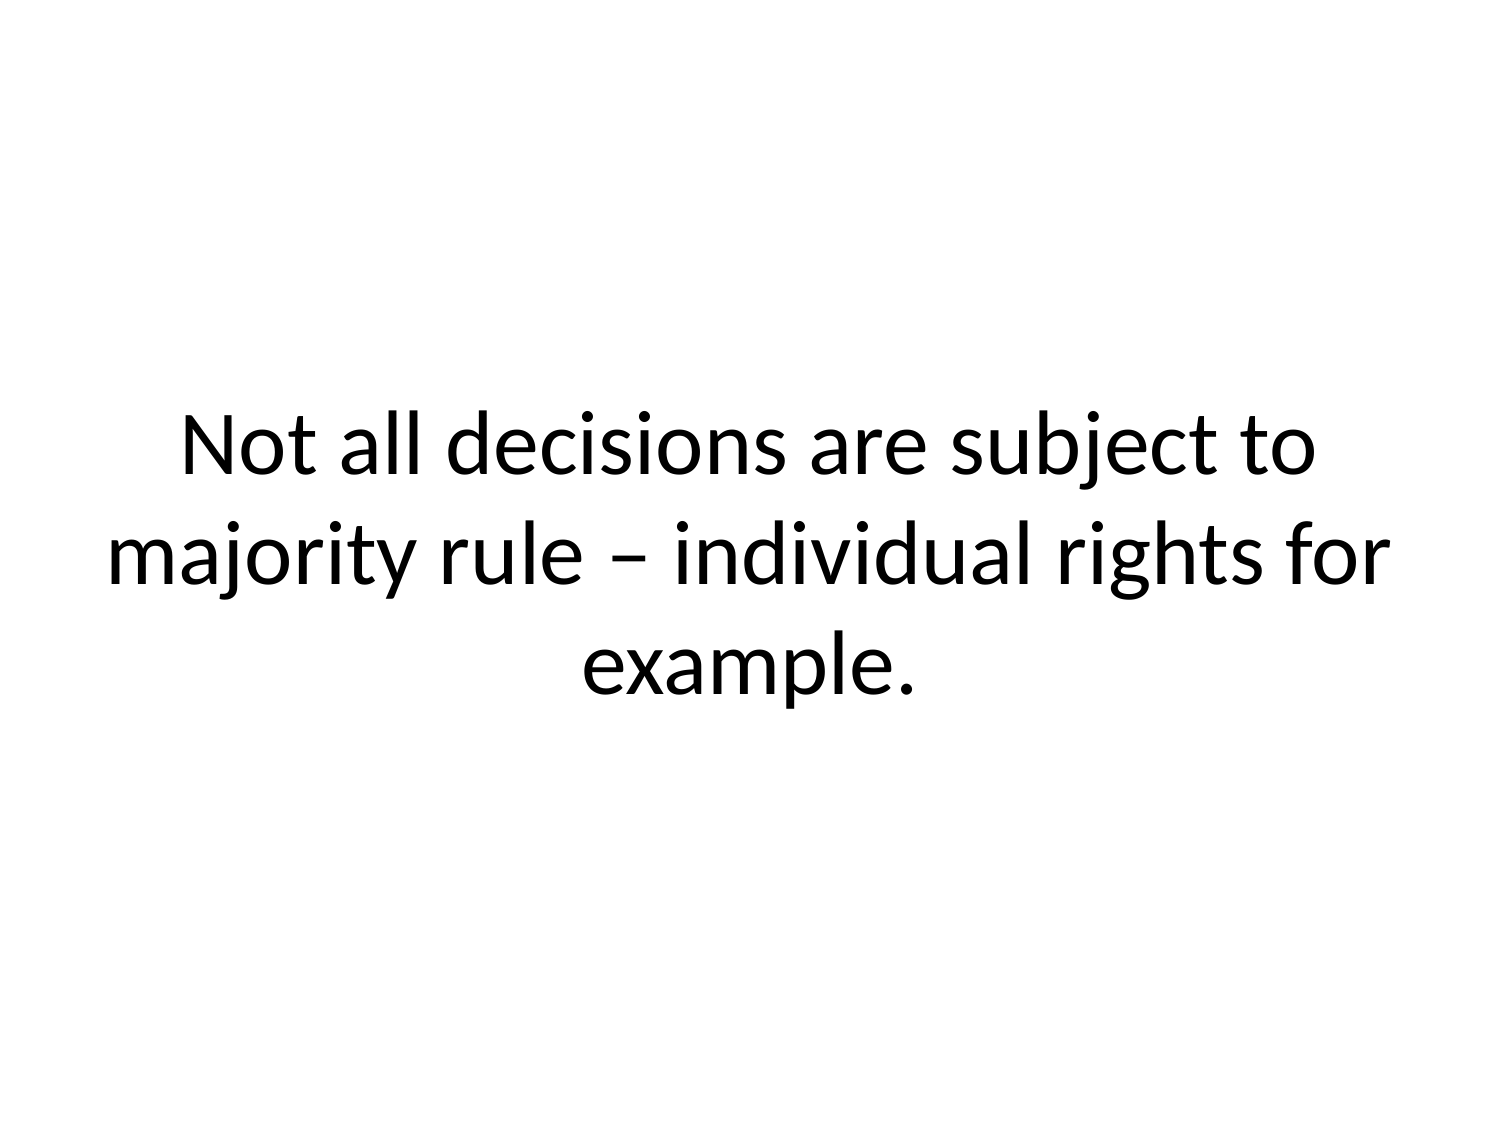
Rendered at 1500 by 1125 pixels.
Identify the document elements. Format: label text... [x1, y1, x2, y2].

title Not all decisions are subject to majority rule – individual rights for example. [74, 44, 1426, 1051]
